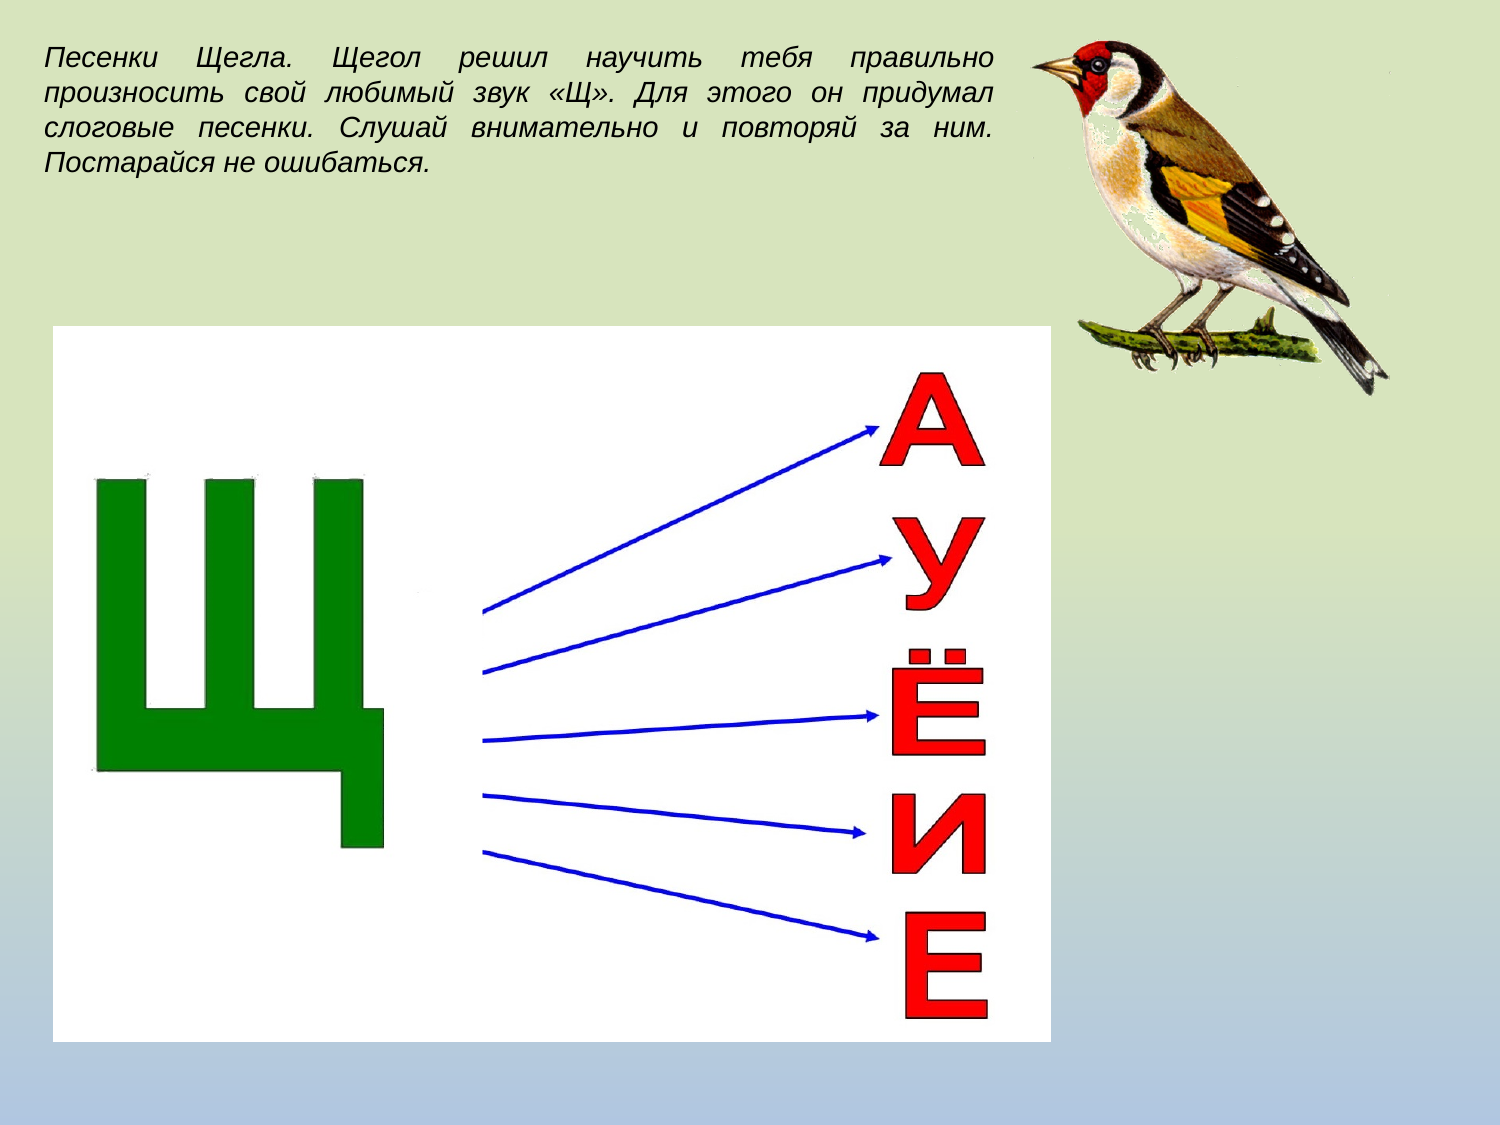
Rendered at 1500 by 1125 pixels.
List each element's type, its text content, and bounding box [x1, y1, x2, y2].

picture [52, 24, 1406, 1042]
text_box Песенки Щегла. Щегол решил научить тебя правильно произносить свой любимый звук «Щ». Для этого он придумал слоговые песенки. Слушай внимательно и повторяй за ним. Постарайся не ошибаться. [29, 30, 1004, 186]
